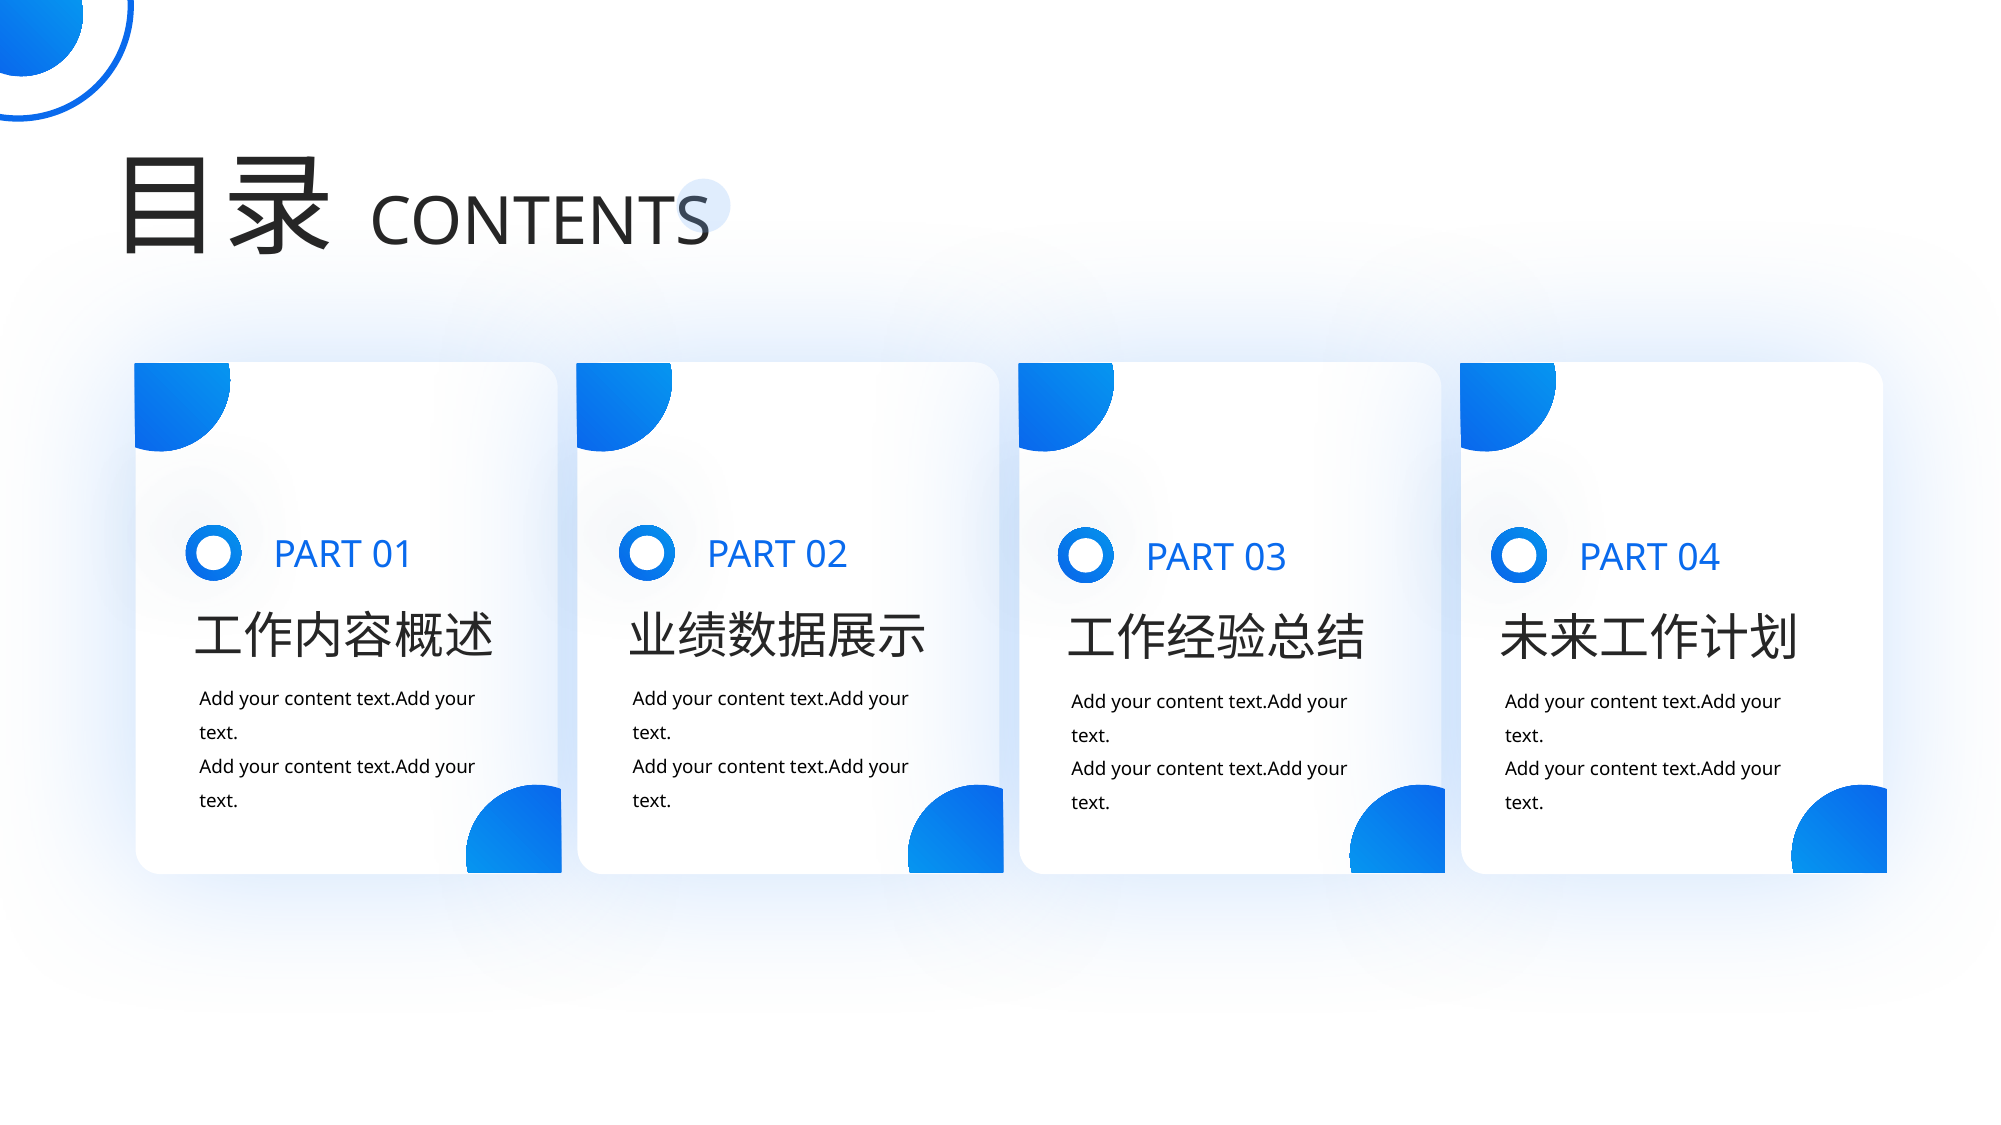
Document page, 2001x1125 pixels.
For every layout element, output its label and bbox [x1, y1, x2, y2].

text_box [0, 0, 1887, 873]
